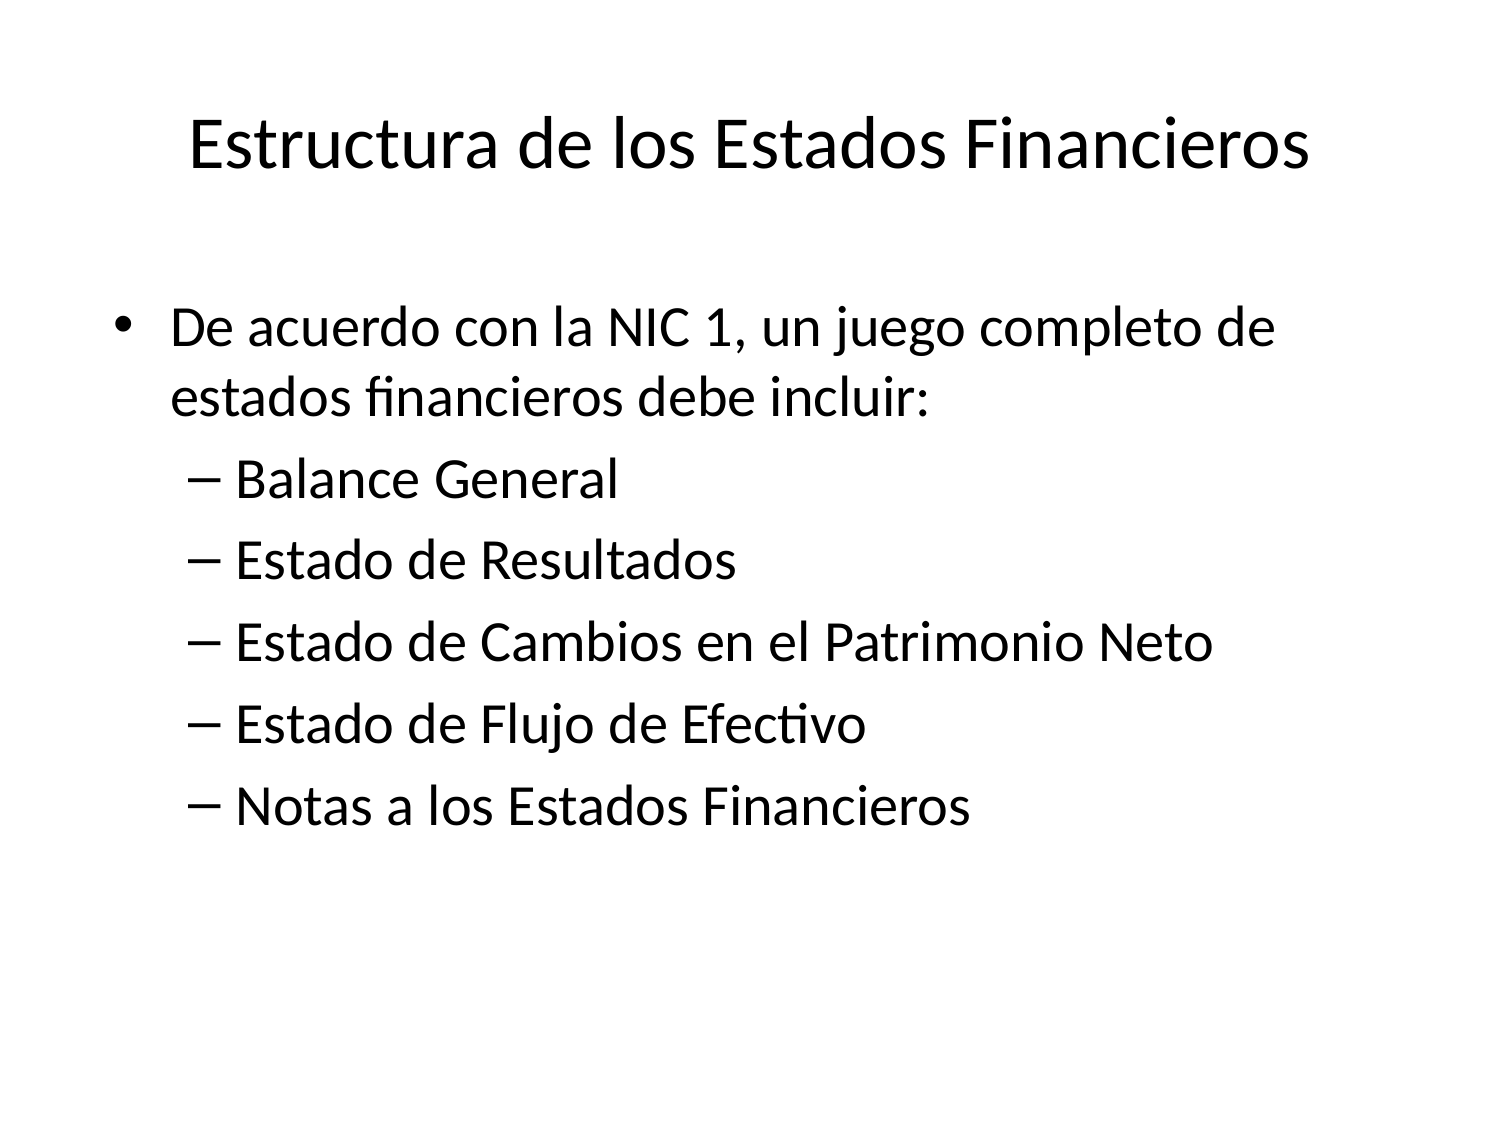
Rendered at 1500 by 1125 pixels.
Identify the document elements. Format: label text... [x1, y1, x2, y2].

list De acuerdo con la NIC 1, un juego completo de estados financieros debe incluir: Balance General Estado de Resultados Estado de Cambios en el Patrimonio Neto Estado de Flujo de Efectivo Notas a los Estados Financieros [98, 280, 1412, 1024]
title Estructura de los Estados Financieros [75, 45, 1425, 233]
